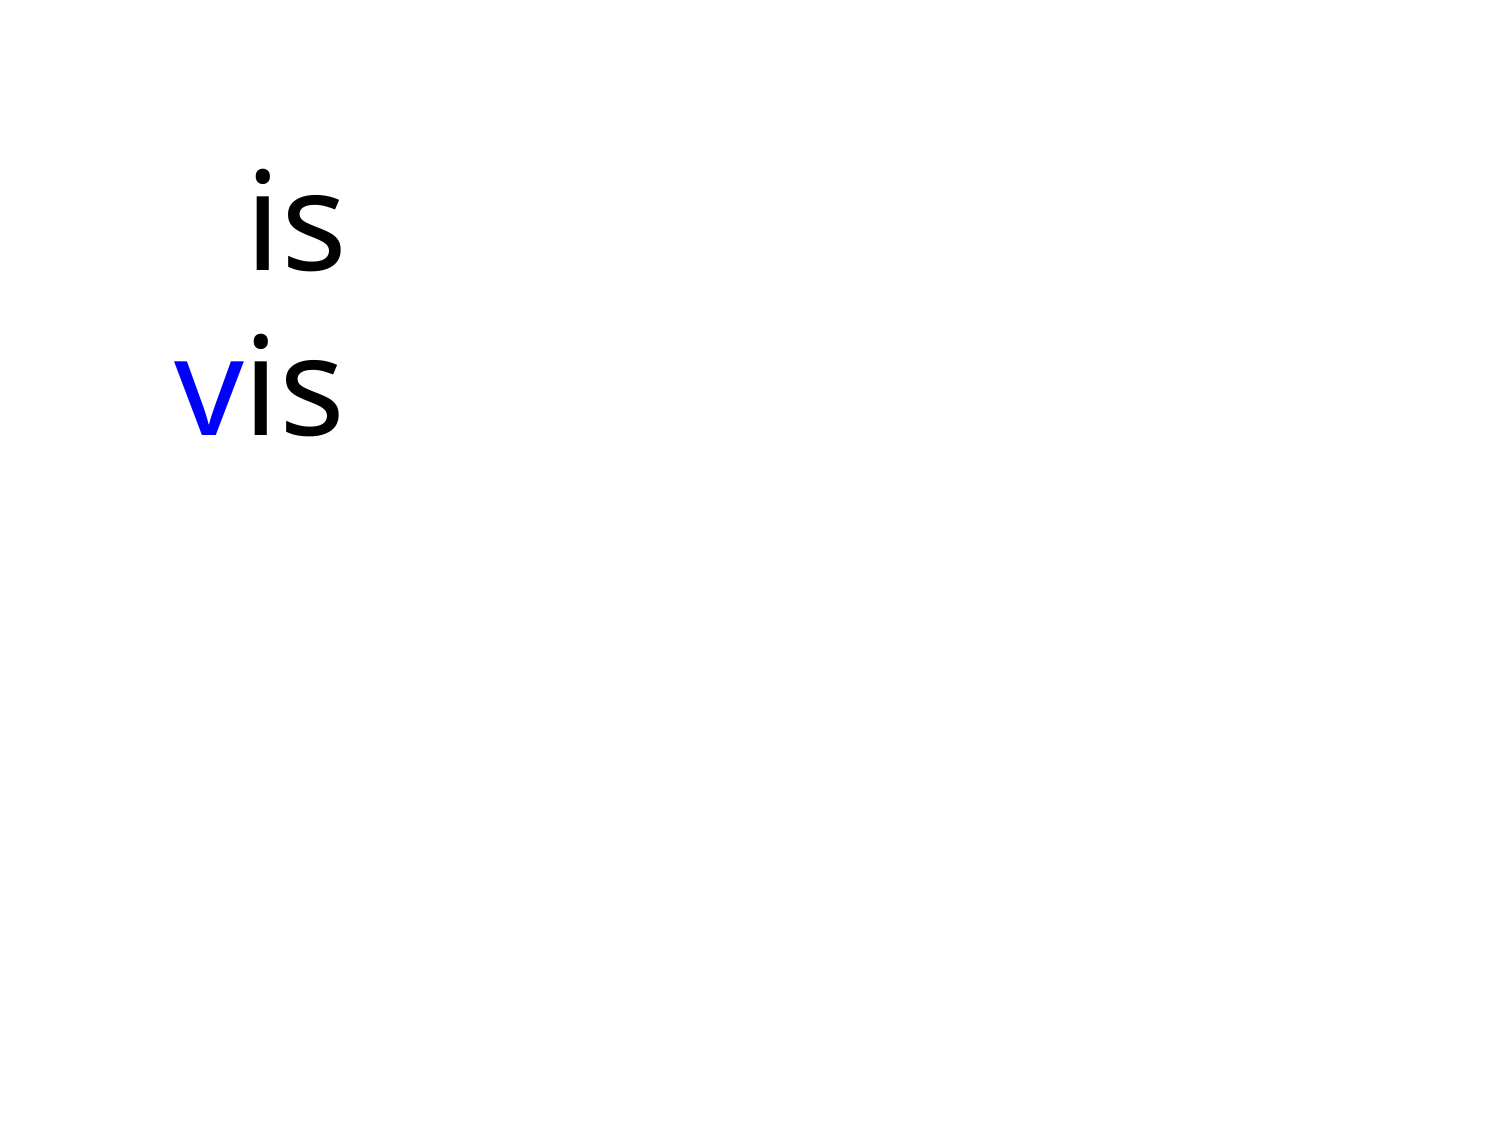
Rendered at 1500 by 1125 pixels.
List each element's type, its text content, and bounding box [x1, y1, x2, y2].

text_box vis [159, 290, 621, 471]
text_box is [159, 125, 668, 306]
